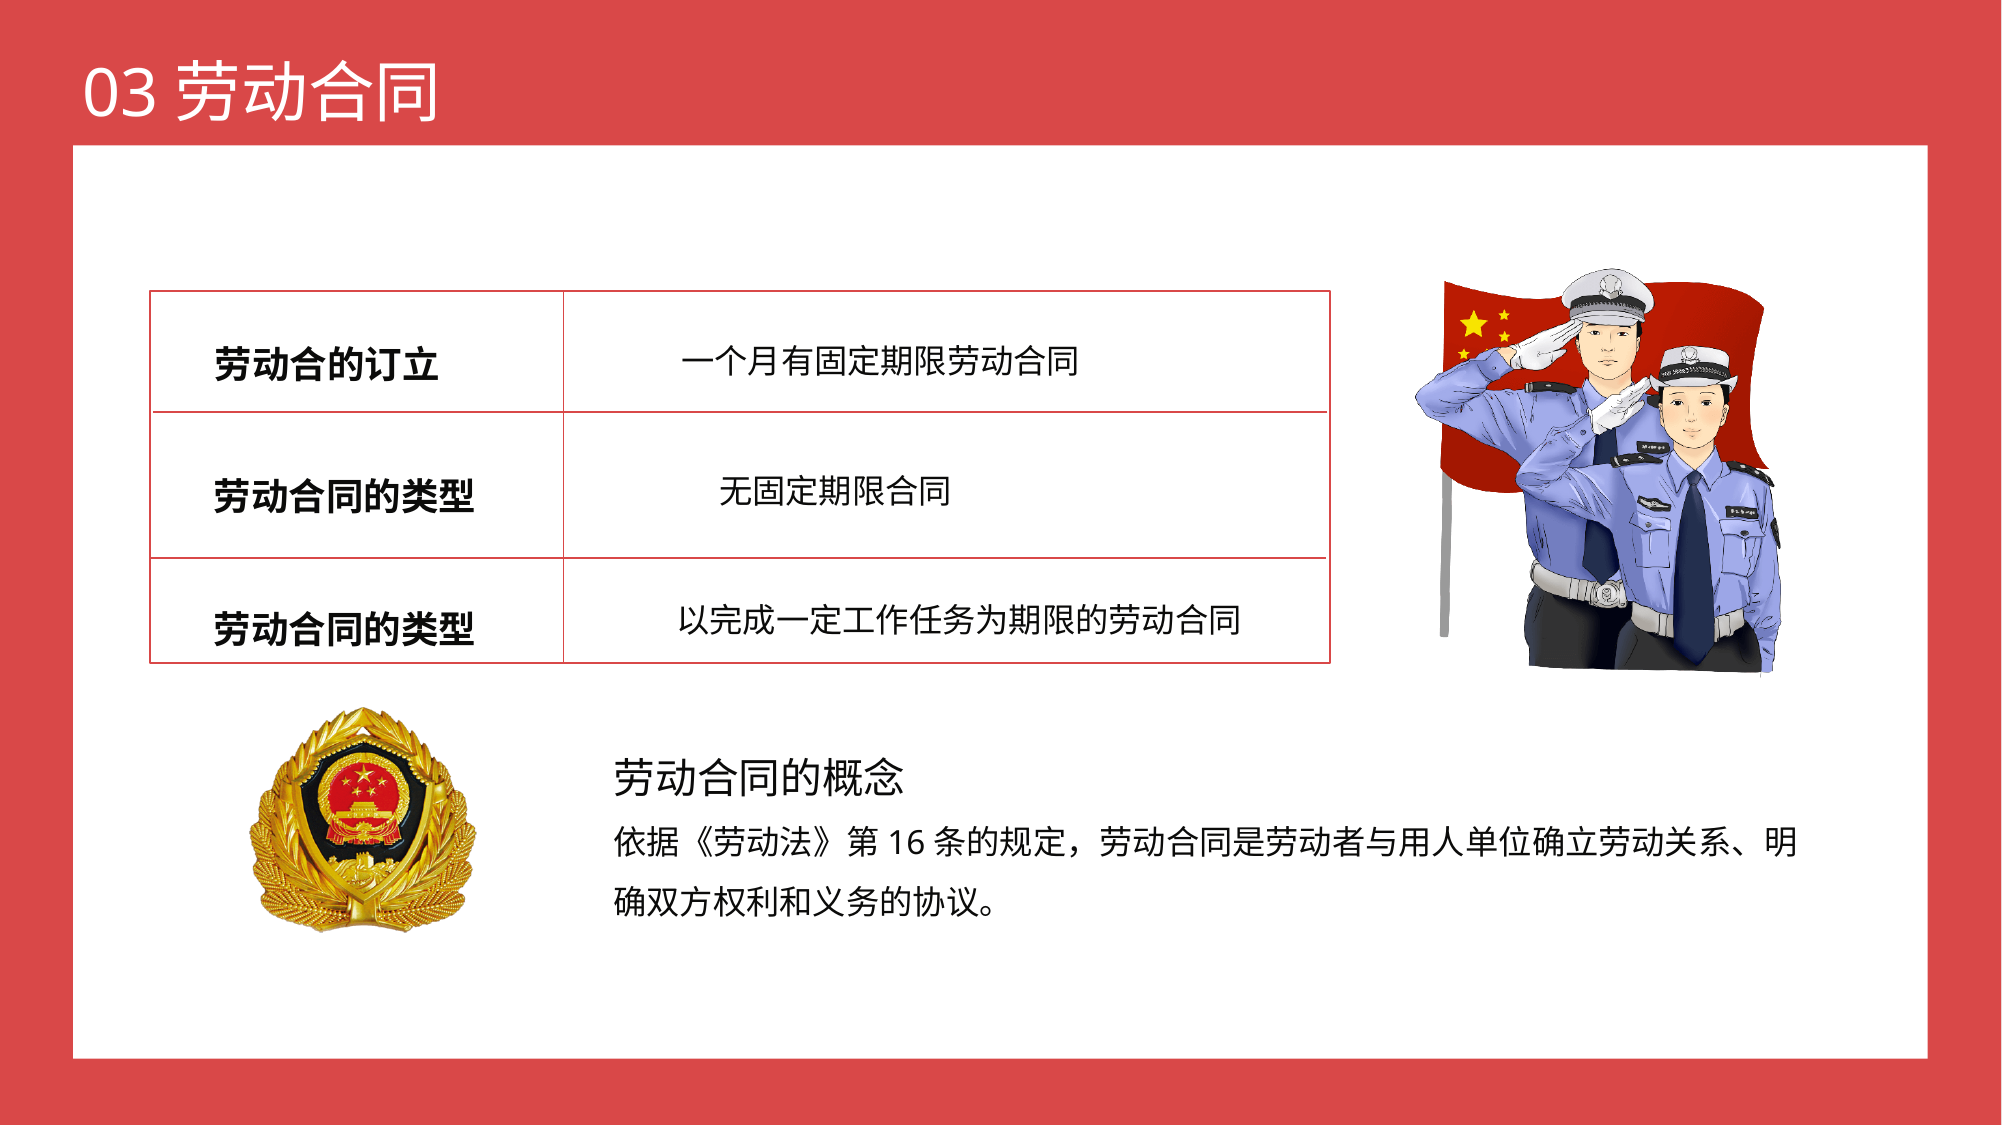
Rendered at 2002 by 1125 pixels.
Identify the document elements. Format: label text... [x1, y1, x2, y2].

picture [219, 672, 511, 972]
text_box 劳动合同的概念 依据《劳动法》第16条的规定，劳动合同是劳动者与用人单位确立劳动关系、明确双方权利和义务的协议。 [598, 719, 1834, 929]
picture [1401, 255, 1828, 681]
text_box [149, 290, 1331, 664]
